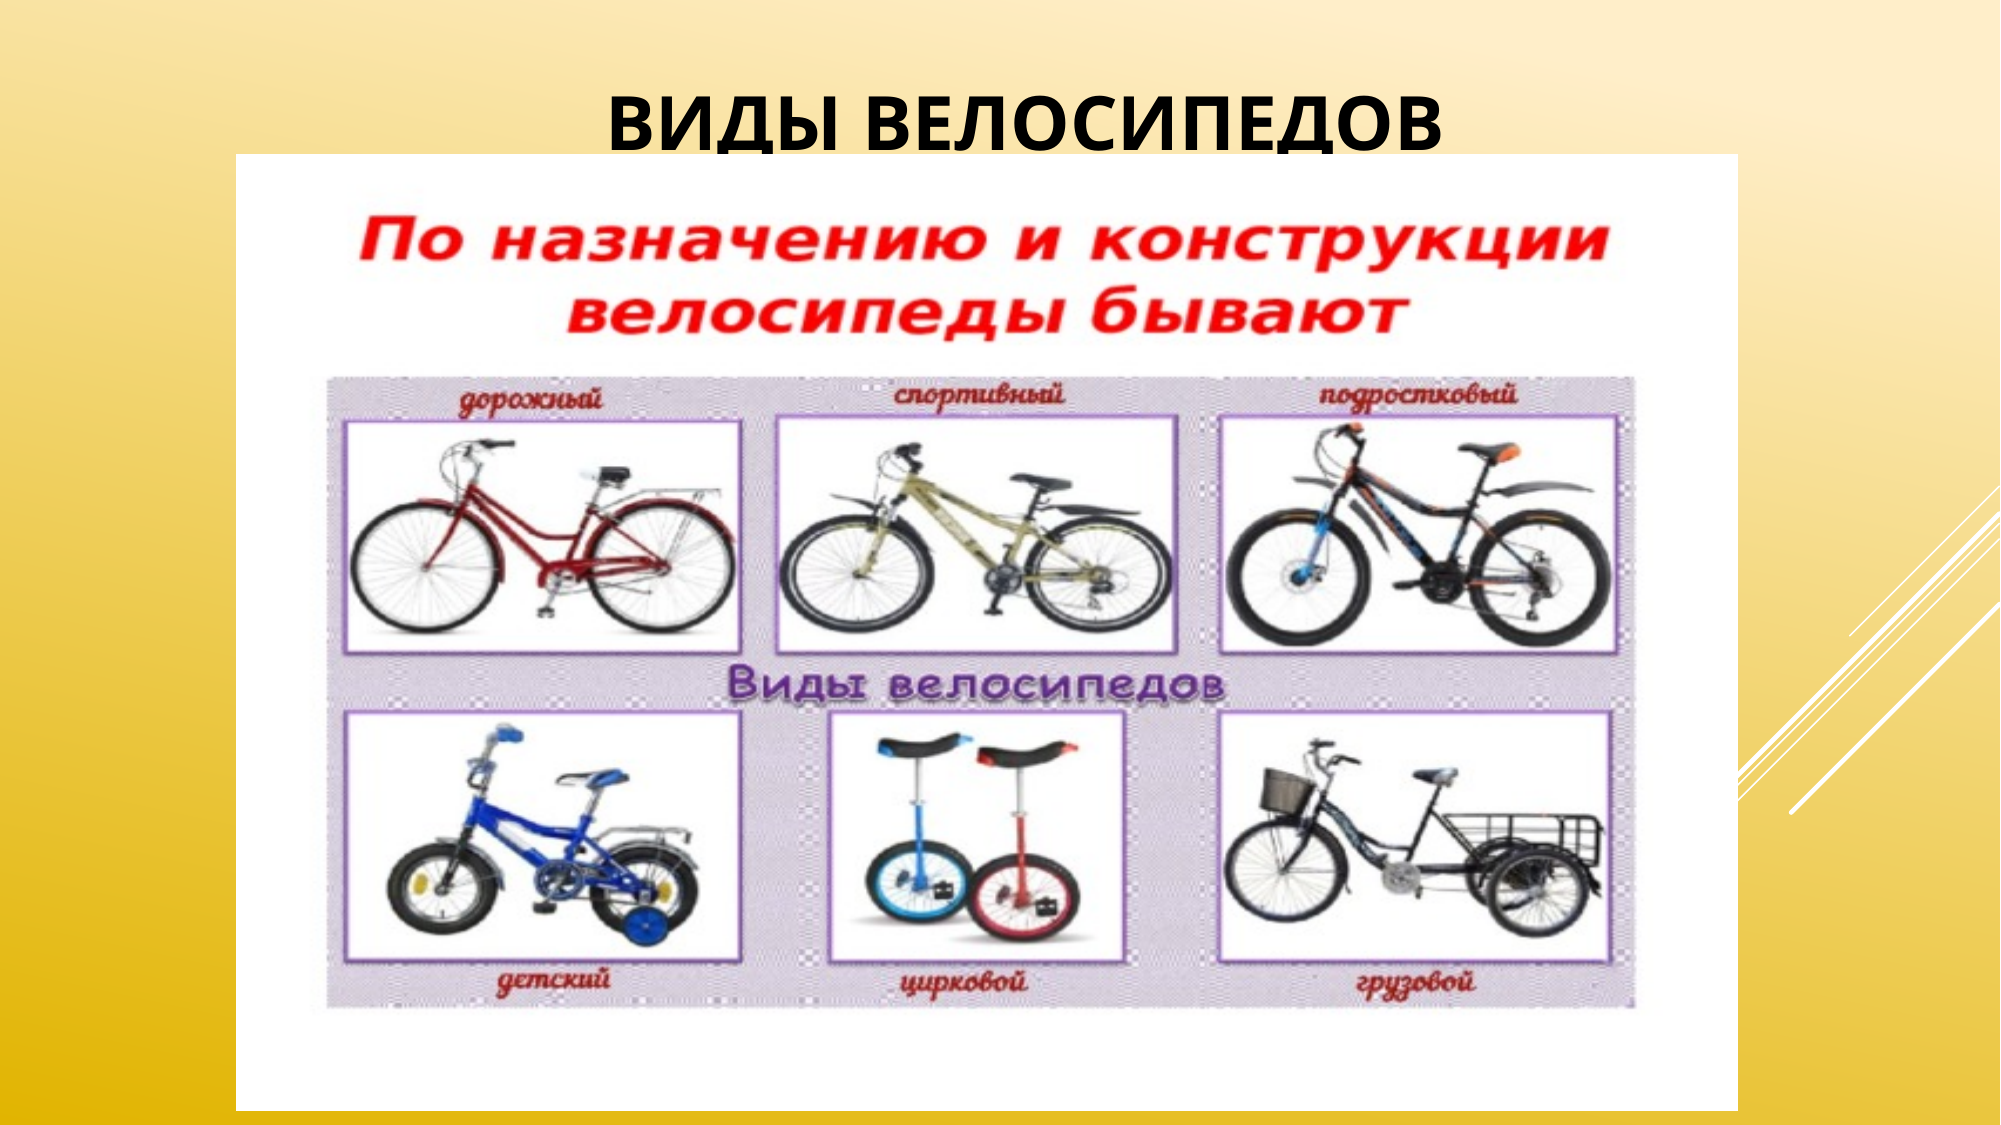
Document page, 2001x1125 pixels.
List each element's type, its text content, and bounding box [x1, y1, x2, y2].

title Виды велосипедов [325, 58, 1726, 154]
picture [236, 154, 1738, 1112]
